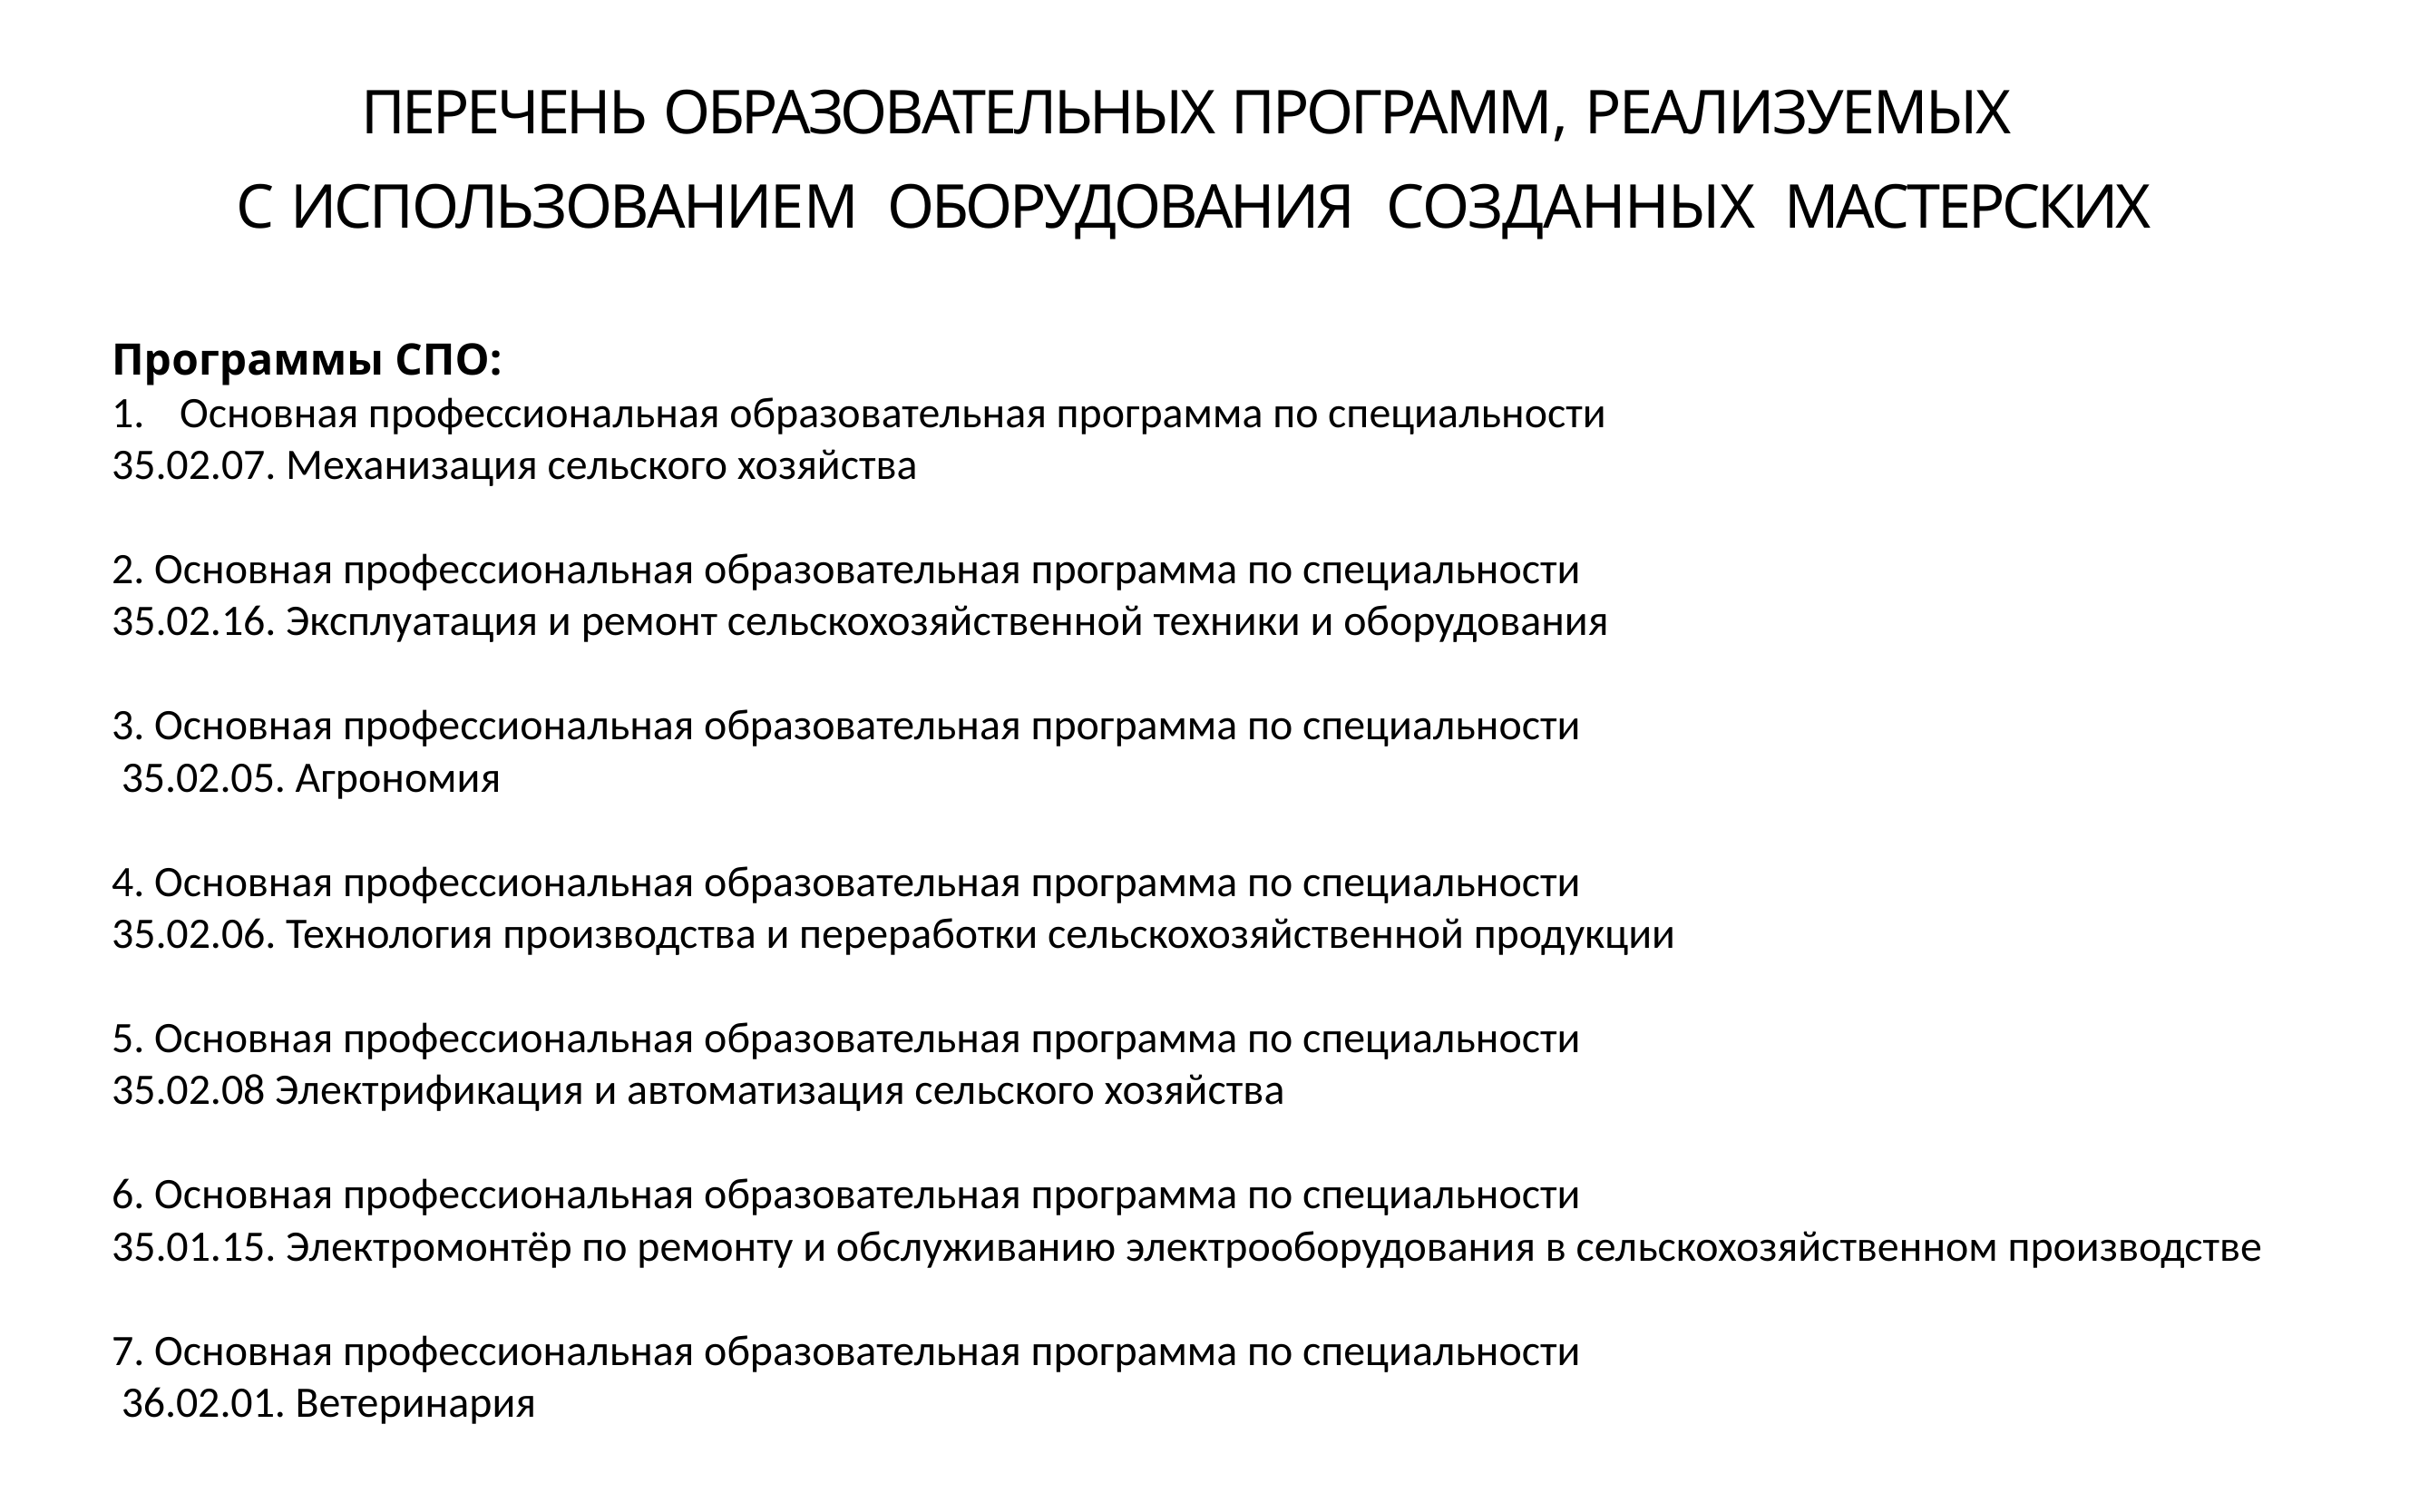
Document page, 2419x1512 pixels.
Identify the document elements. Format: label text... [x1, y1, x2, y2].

text_box ПЕРЕЧЕНЬ ОБРАЗОВАТЕЛЬНЫХ ПРОГРАММ, РЕАЛИЗУЕМЫХ С ИСПОЛЬЗОВАНИЕМ ОБОРУДОВАНИЯ СОЗДАННЫХ МАСТЕРСКИХ [65, 40, 2321, 240]
text_box Программы СПО: Основная профессиональная образовательная программа по специальности 35.02.07. Механизация сельского хозяйства 2. Основная профессиональная образовательная программа по специальности 35.02.16. Эксплуатация и ремонт сельскохозяйственной техники и оборудования 3. Основная профессиональная образовательная программа по специальности 35.02.05. Агрономия 4. Основная профессиональная образовательная программа по специальности 35.02.06. Технология производства и переработки сельскохозяйственной продукции 5. Основная профессиональная образовательная программа по специальности 35.02.08 Электрификация и автоматизация сельского хозяйства 6. Основная профессиональная образовательная программа по специальности 35.01.15. Электромонтёр по ремонту и обслуживанию электрооборудования в сельскохозяйственном производстве 7. Основная профессиональная образовательная программа по специальности 36.02.01. Ветеринария [98, 325, 2321, 1512]
